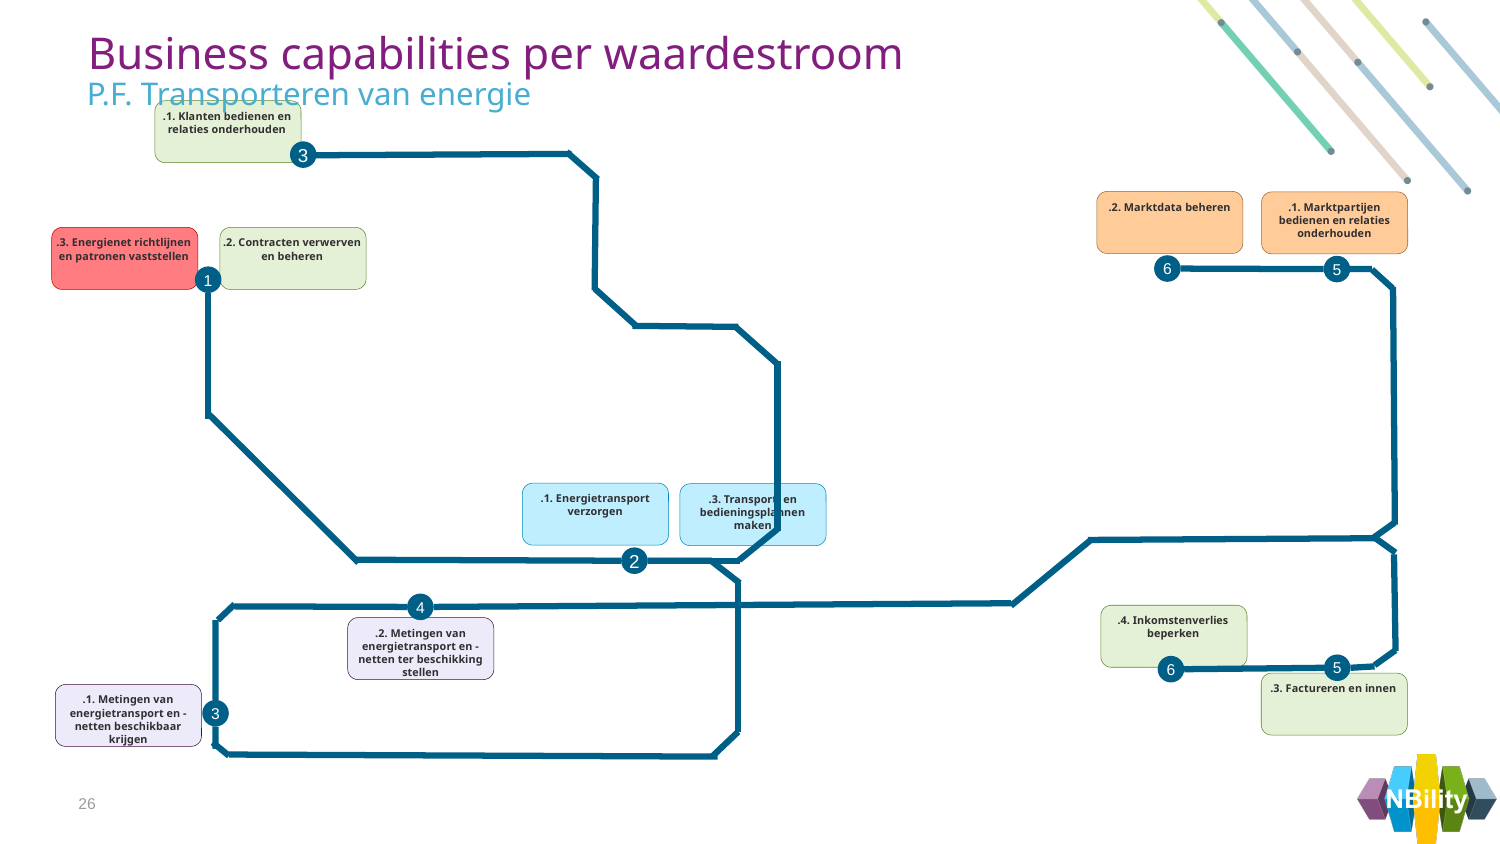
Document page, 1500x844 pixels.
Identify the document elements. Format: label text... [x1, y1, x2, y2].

text_box .1. Klanten bedienen en relaties onderhouden [154, 100, 302, 163]
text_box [1374, 537, 1396, 553]
text_box .2. Contracten verwerven en beheren [219, 227, 367, 290]
text_box .3. Factureren en innen [1261, 673, 1408, 736]
text_box 3 [201, 699, 230, 728]
text_box .1. Energietransport verzorgen [522, 483, 669, 546]
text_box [208, 413, 359, 563]
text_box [433, 603, 738, 607]
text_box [1374, 650, 1396, 666]
text_box P.F. Transporteren van energie [86, 66, 1219, 100]
text_box 5 [1323, 653, 1352, 683]
text_box .3. Transport- en bedieningsplannen maken [679, 483, 774, 546]
picture [1357, 754, 1499, 844]
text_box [566, 151, 598, 180]
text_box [734, 326, 779, 366]
text_box .1. Metingen van energietransport en -netten beschikbaar krijgen [55, 684, 202, 747]
text_box Business capabilities per waardestroom [87, 20, 1181, 66]
text_box .1. Marktpartijen bedienen en relaties onderhouden [1261, 191, 1408, 254]
text_box 6 [1153, 254, 1182, 283]
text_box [739, 603, 1011, 607]
text_box 5 [1323, 254, 1351, 284]
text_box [1010, 539, 1091, 606]
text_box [217, 604, 235, 621]
text_box 6 [1156, 654, 1186, 684]
text_box .3. Energienet richtlijnen en patronen vaststellen [51, 227, 198, 290]
text_box 1 [193, 265, 223, 295]
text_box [711, 561, 740, 584]
text_box [0, 0, 1500, 844]
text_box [739, 528, 778, 561]
text_box .3. Transport- en bedieningsplannen maken [778, 483, 827, 546]
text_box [212, 742, 229, 756]
text_box .2. Marktdata beheren [1096, 191, 1243, 254]
text_box .2. Metingen van energietransport en -netten ter beschikking stellen [347, 617, 494, 680]
text_box 3 [288, 140, 318, 169]
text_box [1371, 269, 1393, 289]
text_box .4. Inkomstenverlies beperken [1100, 605, 1248, 668]
text_box 2 [620, 546, 649, 575]
text_box 4 [406, 592, 435, 622]
slide_number 26 [78, 793, 416, 839]
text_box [711, 731, 739, 757]
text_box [594, 288, 636, 326]
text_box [1373, 522, 1395, 538]
